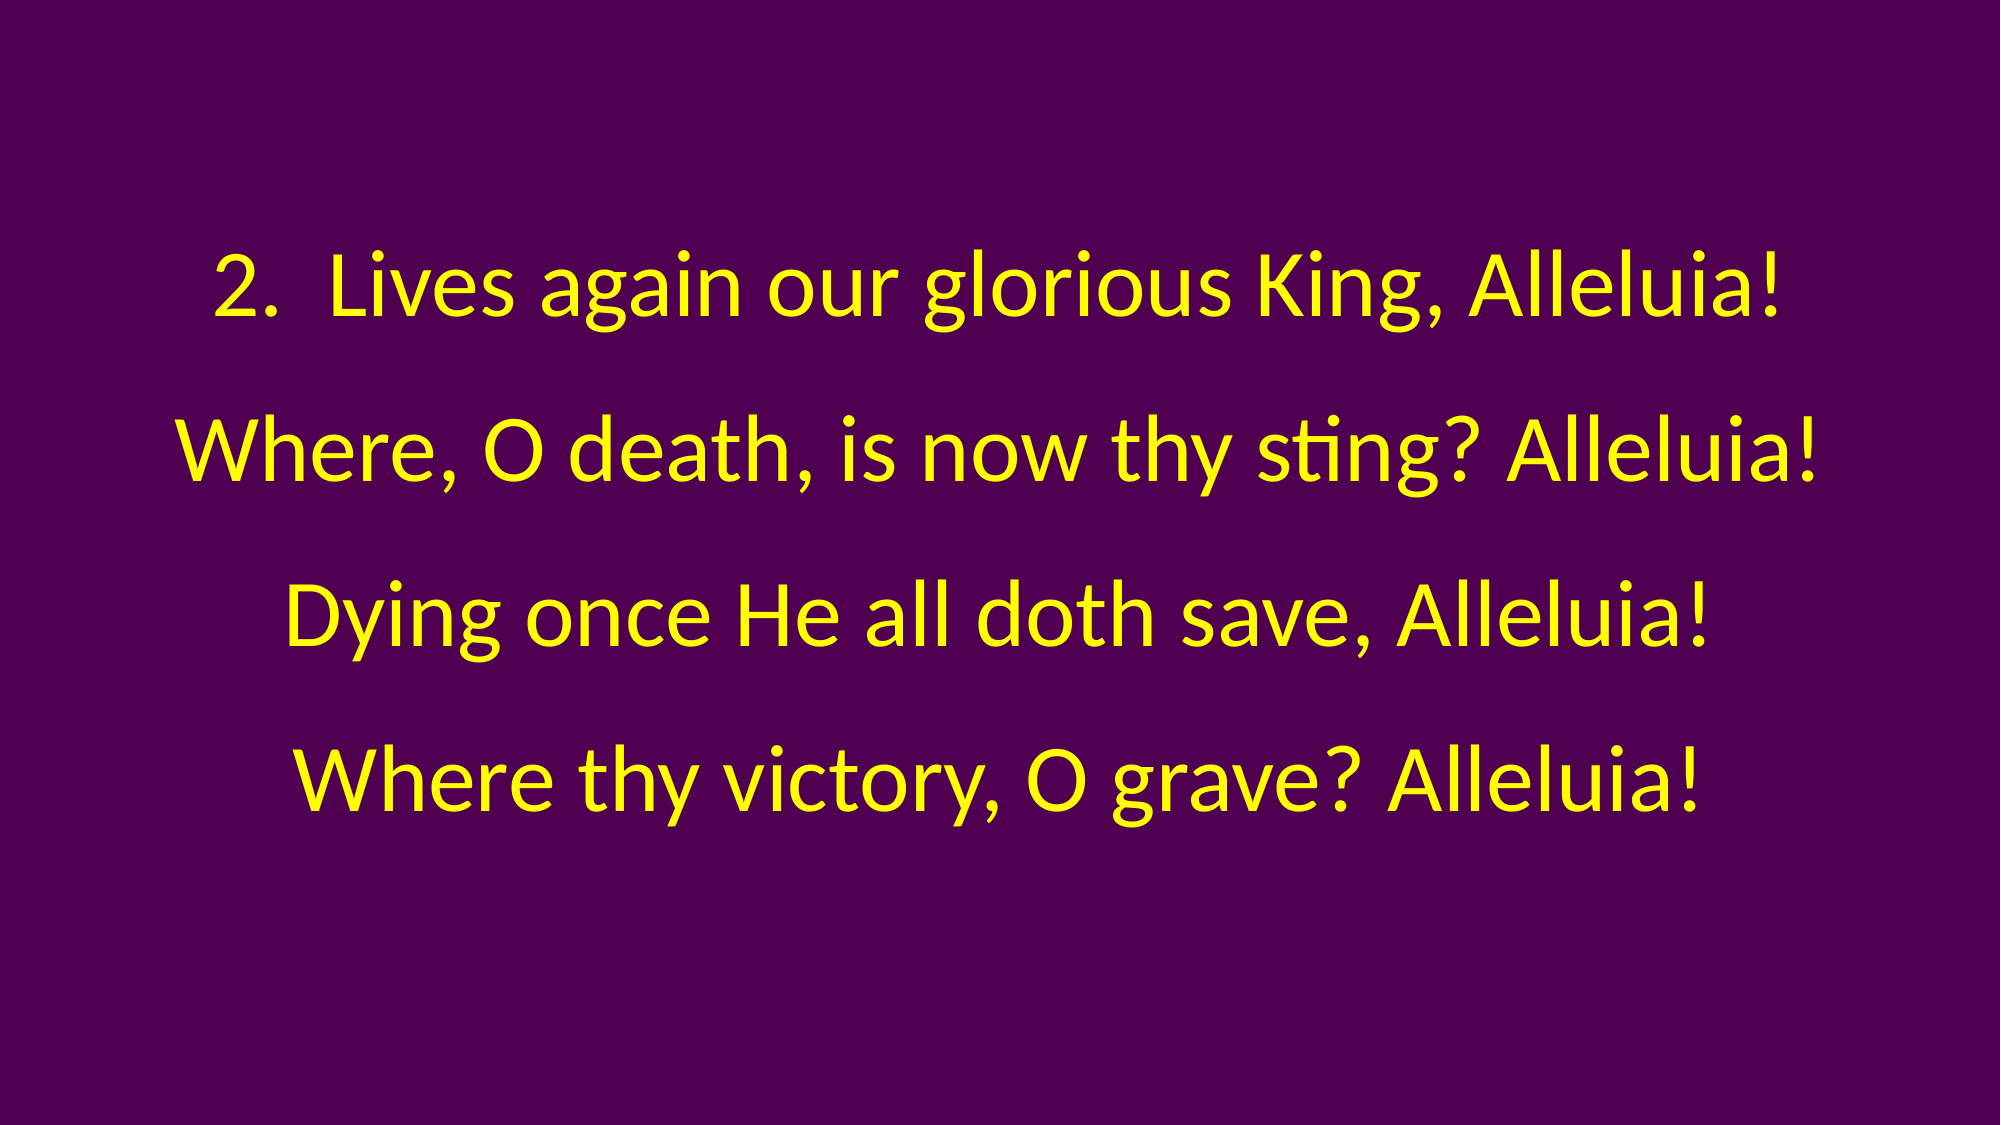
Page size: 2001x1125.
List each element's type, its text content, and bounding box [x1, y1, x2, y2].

text_box 2. Lives again our glorious King, Alleluia! Where, O death, is now thy sting? Alleluia! Dying once He all doth save, Alleluia! Where thy victory, O grave? Alleluia! [0, 212, 2000, 838]
